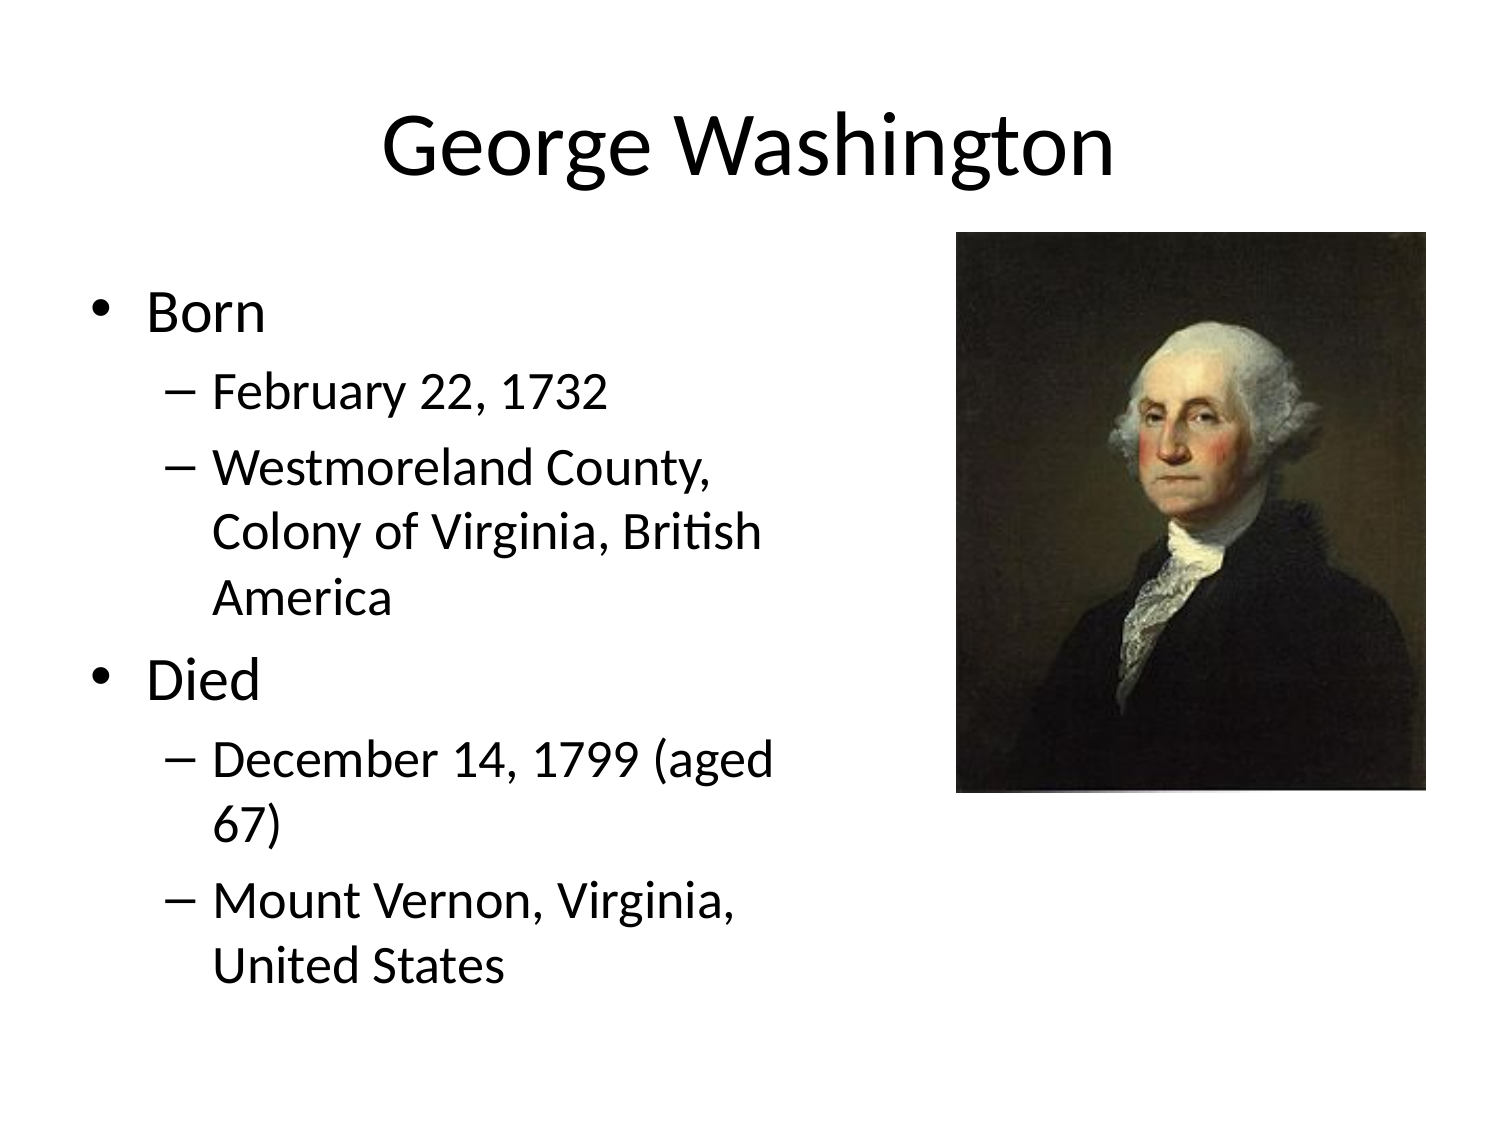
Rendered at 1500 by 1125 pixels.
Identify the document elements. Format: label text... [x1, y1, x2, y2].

picture [955, 232, 1426, 794]
title George Washington [75, 45, 1425, 233]
list Born February 22, 1732 Westmoreland County, Colony of Virginia, British America Died December 14, 1799 (aged 67) Mount Vernon, Virginia, United States [75, 262, 838, 1005]
